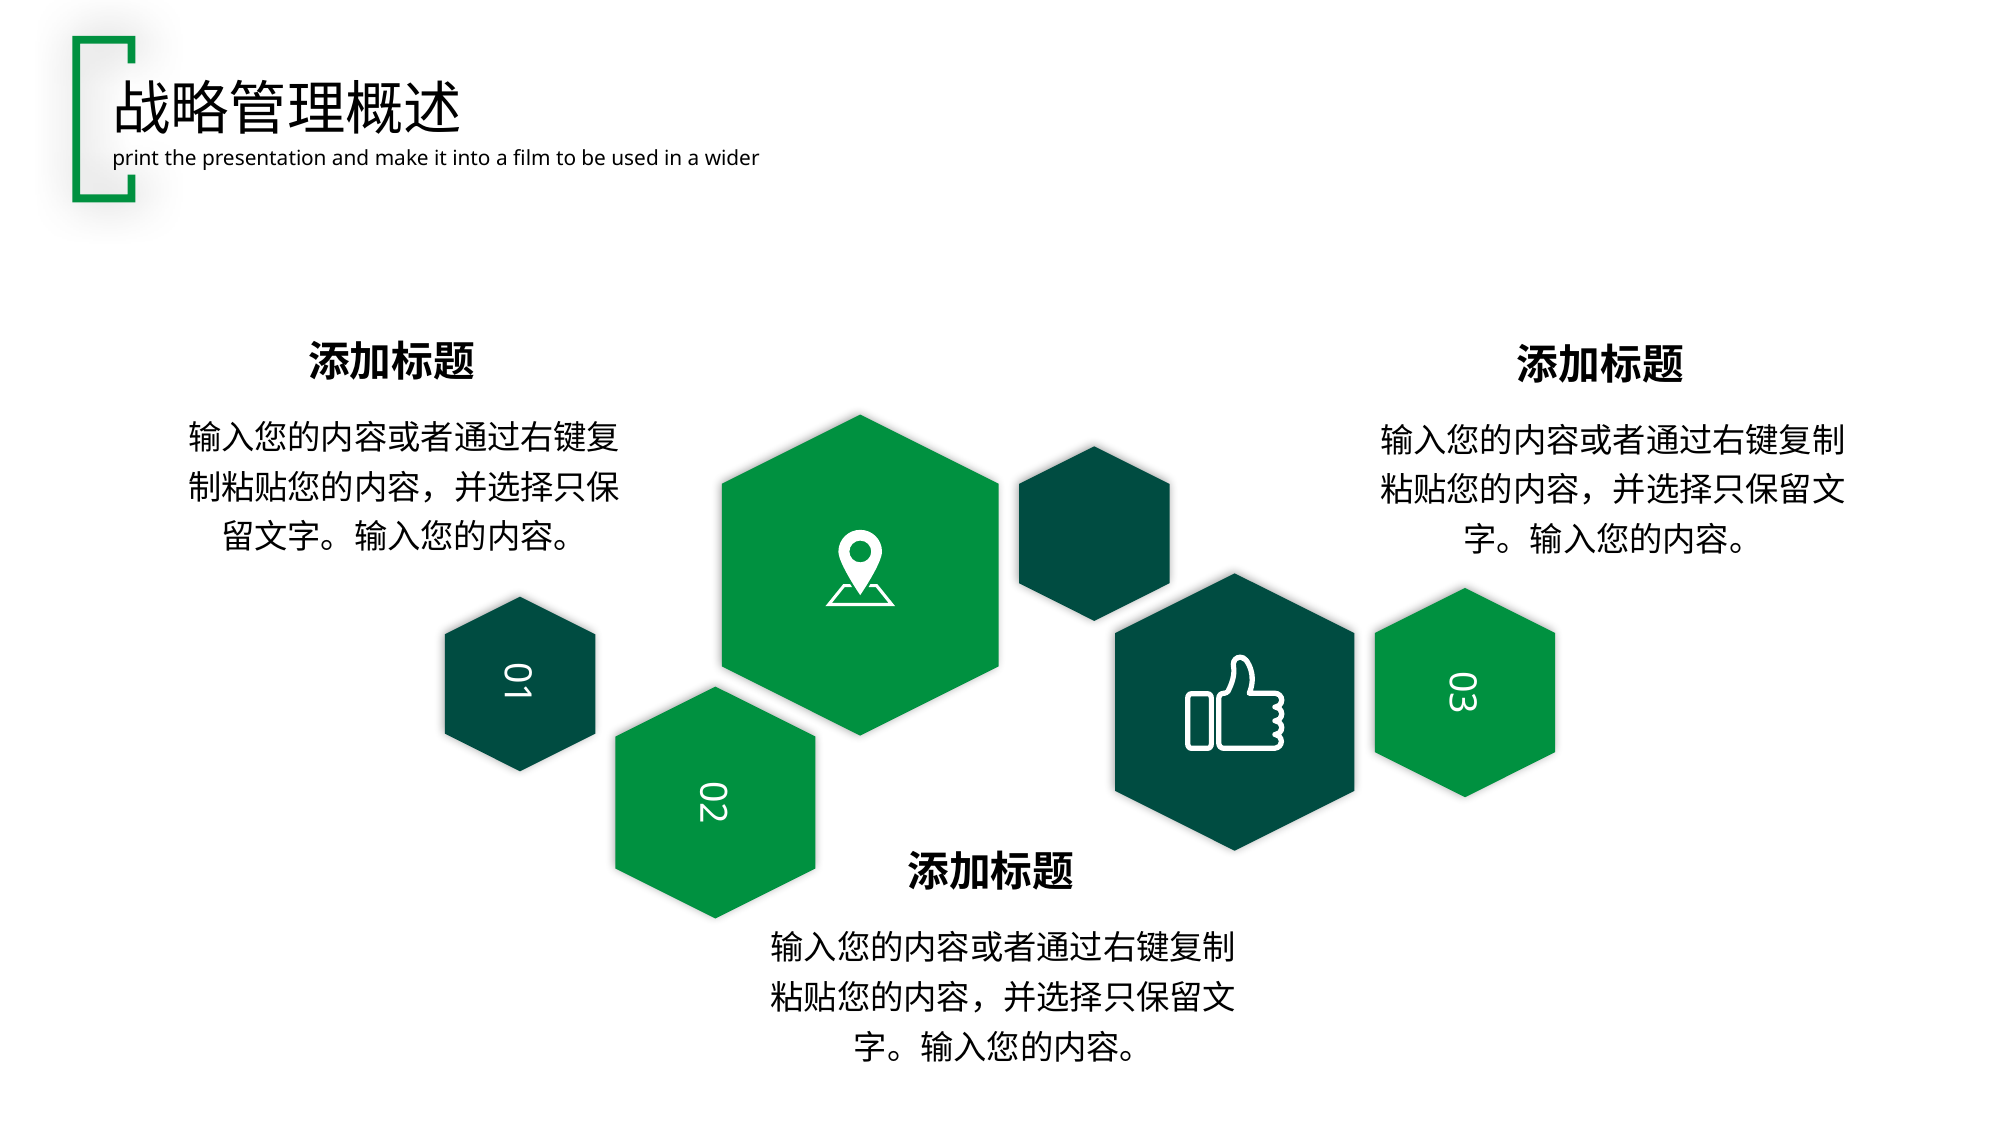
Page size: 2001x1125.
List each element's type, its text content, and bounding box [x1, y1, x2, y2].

text_box [1114, 572, 1356, 841]
text_box 02 [614, 685, 817, 920]
text_box [1018, 445, 1171, 623]
text_box [823, 528, 898, 608]
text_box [1354, 330, 1872, 568]
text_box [161, 327, 648, 566]
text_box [750, 837, 1257, 1076]
text_box [1184, 653, 1286, 752]
text_box 03 [1373, 586, 1557, 799]
text_box [720, 413, 1000, 737]
text_box 01 [443, 595, 597, 773]
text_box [72, 35, 862, 203]
